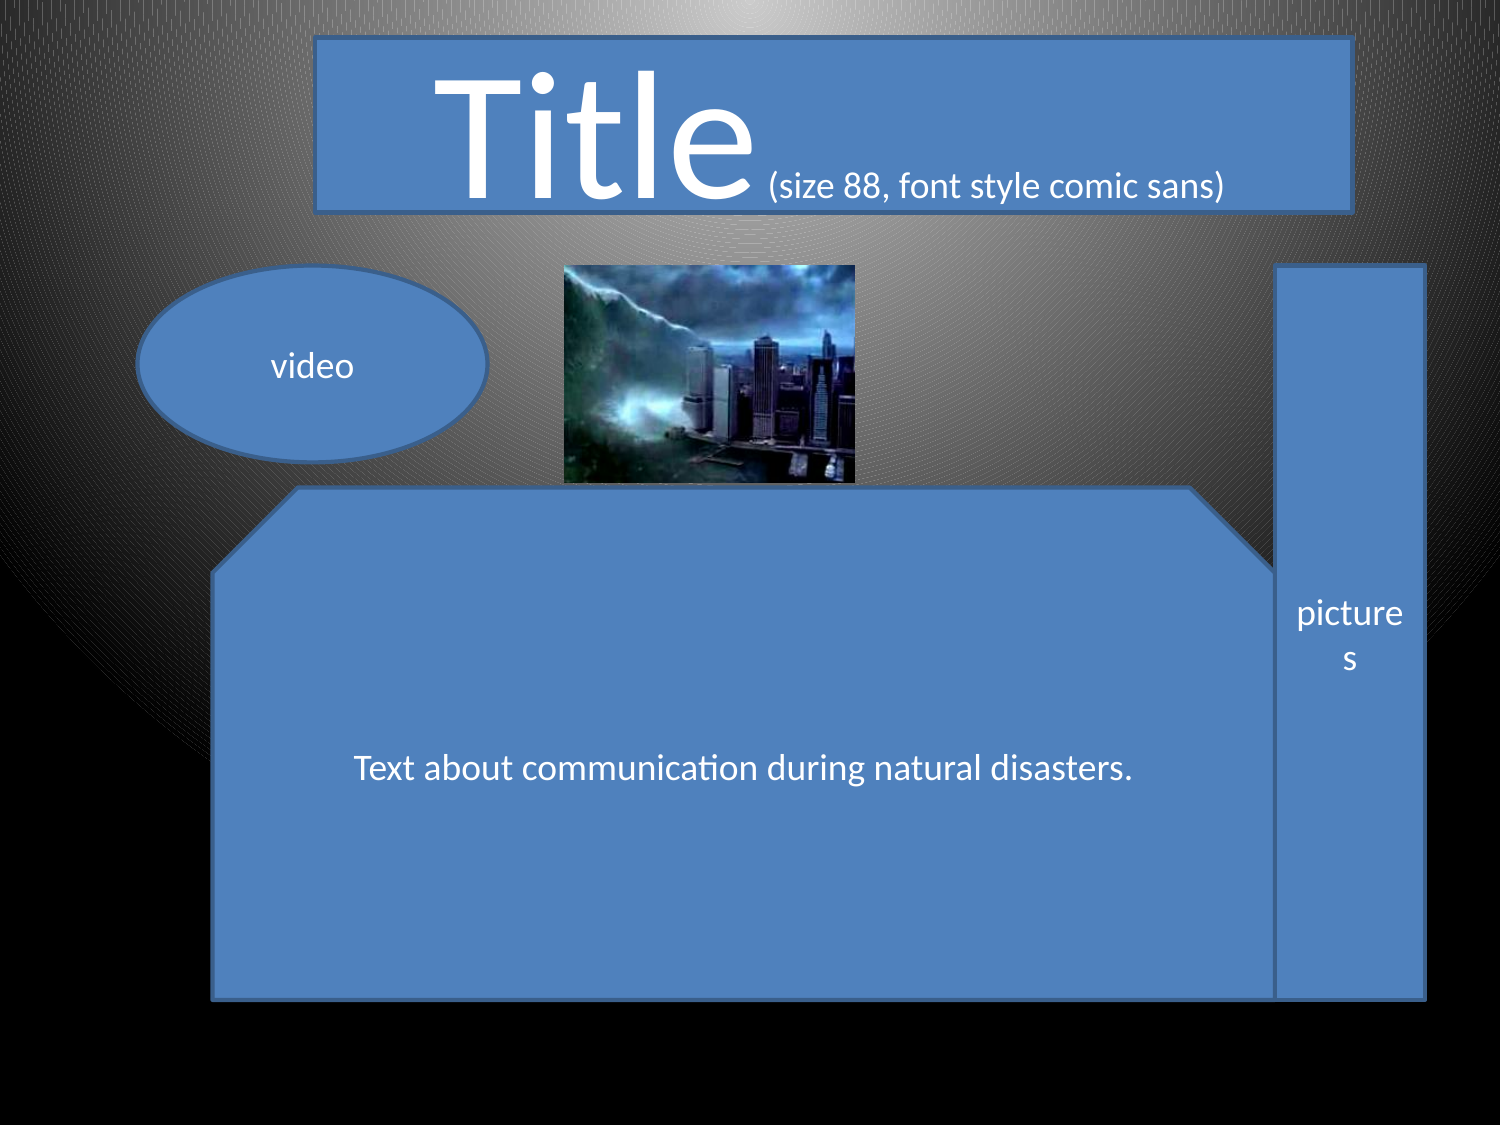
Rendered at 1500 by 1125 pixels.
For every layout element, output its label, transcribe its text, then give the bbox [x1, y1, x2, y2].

text_box Title (size 88, font style comic sans) [313, 35, 1355, 215]
title Title (size 88, font style comic sans) [75, 45, 1425, 233]
text_box video [135, 263, 490, 465]
picture [564, 265, 855, 484]
text_box Text about communication during natural disasters. [210, 485, 1275, 1003]
text_box pictures [1273, 263, 1427, 1002]
